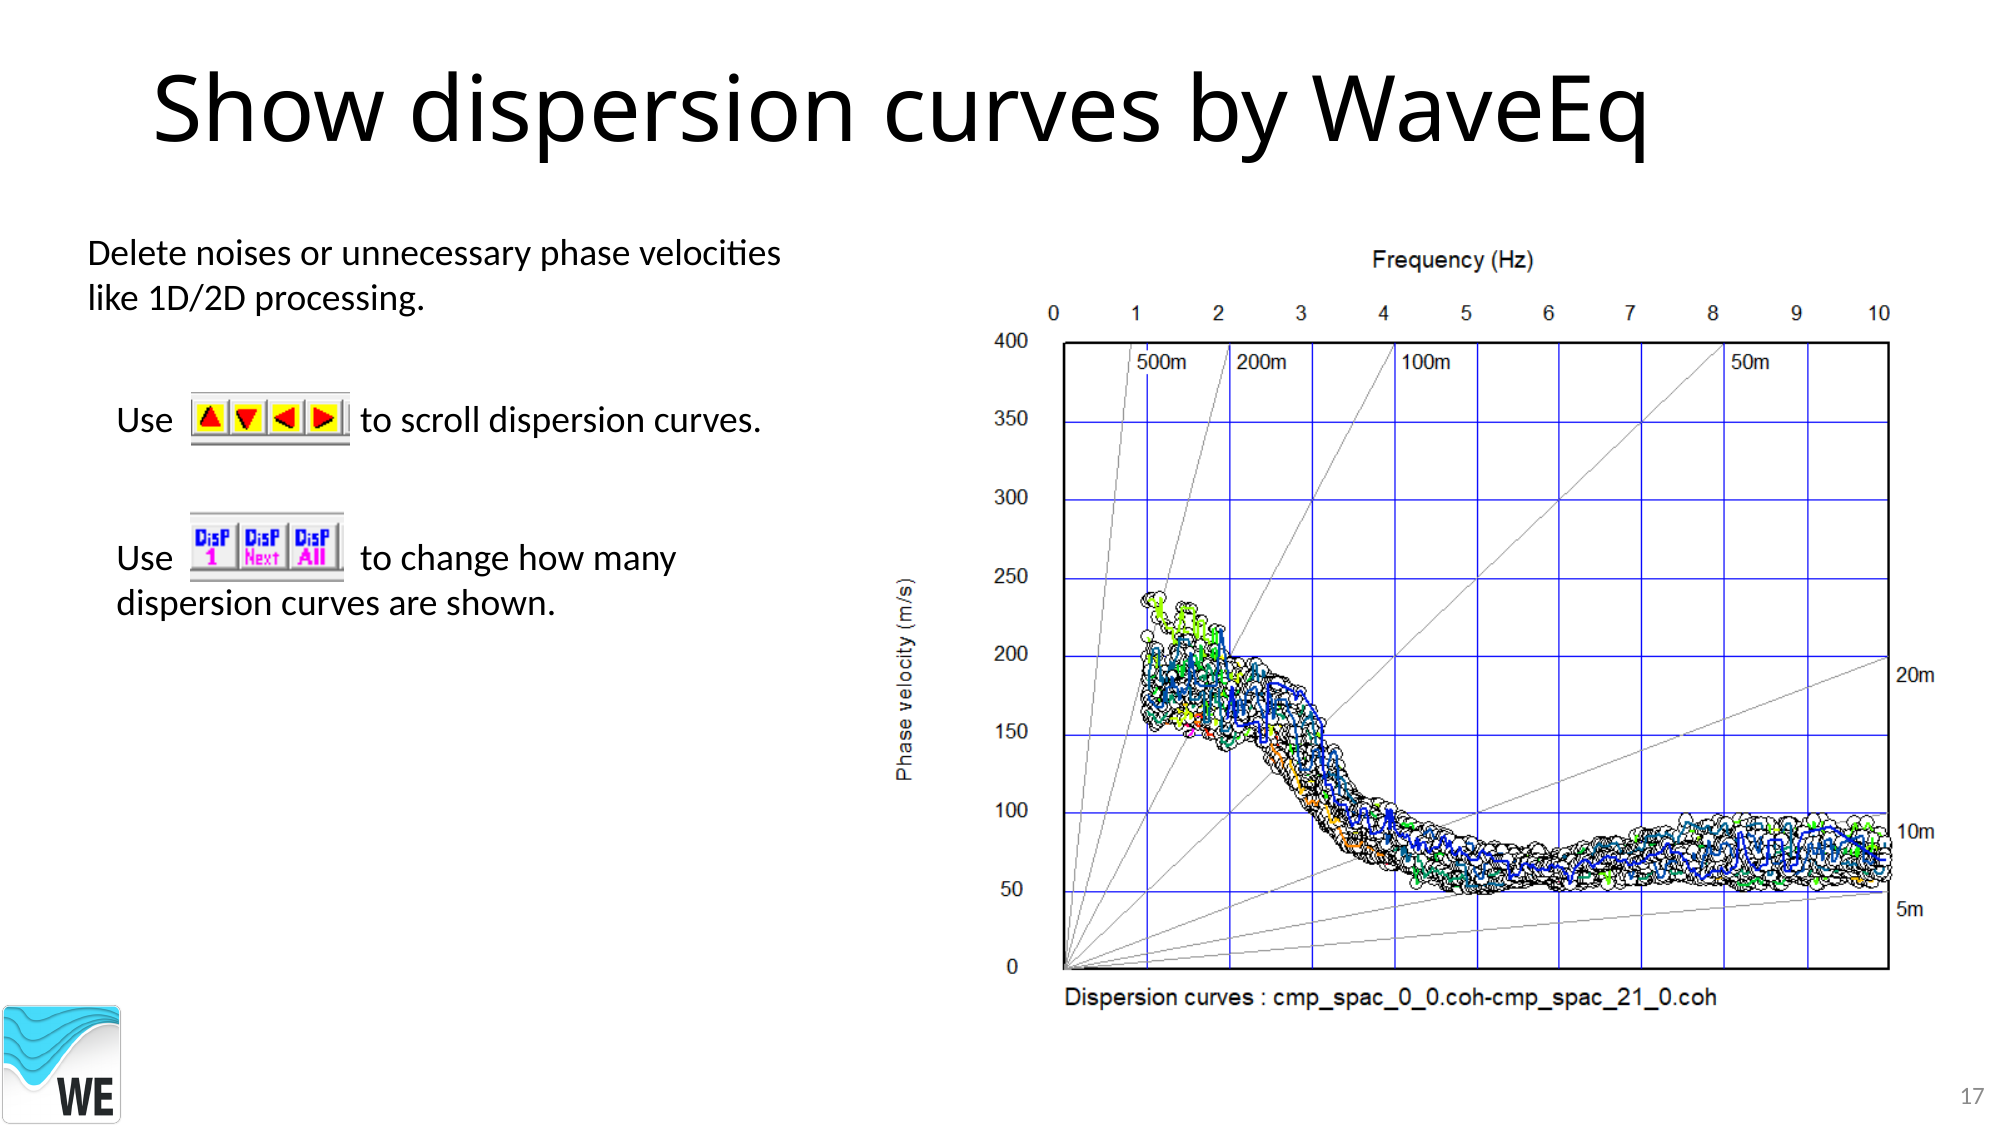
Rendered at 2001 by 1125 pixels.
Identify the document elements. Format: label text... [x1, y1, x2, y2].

picture [0, 1003, 122, 1125]
picture [191, 392, 350, 449]
text_box Use to change how many dispersion curves are shown. [101, 525, 838, 631]
slide_number 17 [1550, 1065, 2000, 1125]
title Show dispersion curves by WaveEq [137, 3, 1863, 221]
picture [884, 239, 1945, 1029]
text_box Use to scroll dispersion curves. [101, 387, 838, 448]
text_box Delete noises or unnecessary phase velocities like 1D/2D processing. [72, 220, 822, 326]
picture [190, 511, 344, 582]
